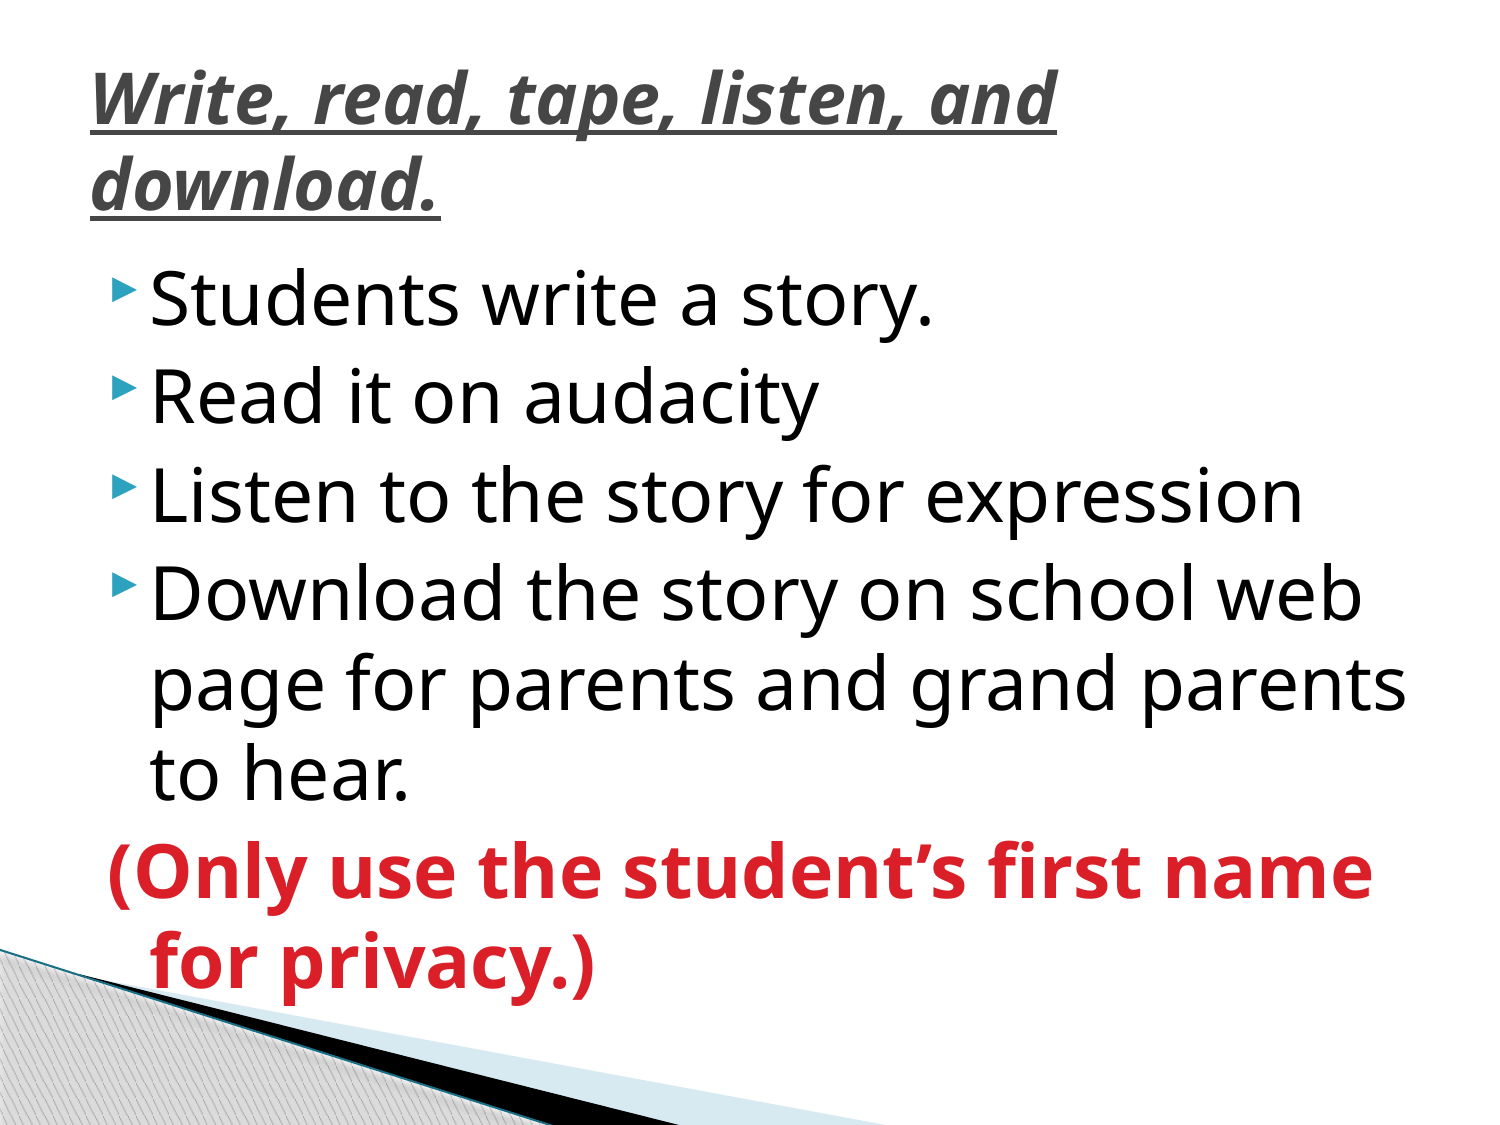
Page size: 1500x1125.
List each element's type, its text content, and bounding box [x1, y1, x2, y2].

title Write, read, tape, listen, and download. [75, 45, 1425, 233]
list Students write a story. Read it on audacity Listen to the story for expression Download the story on school web page for parents and grand parents to hear. (Only use the student’s first name for privacy.) [74, 242, 1426, 986]
